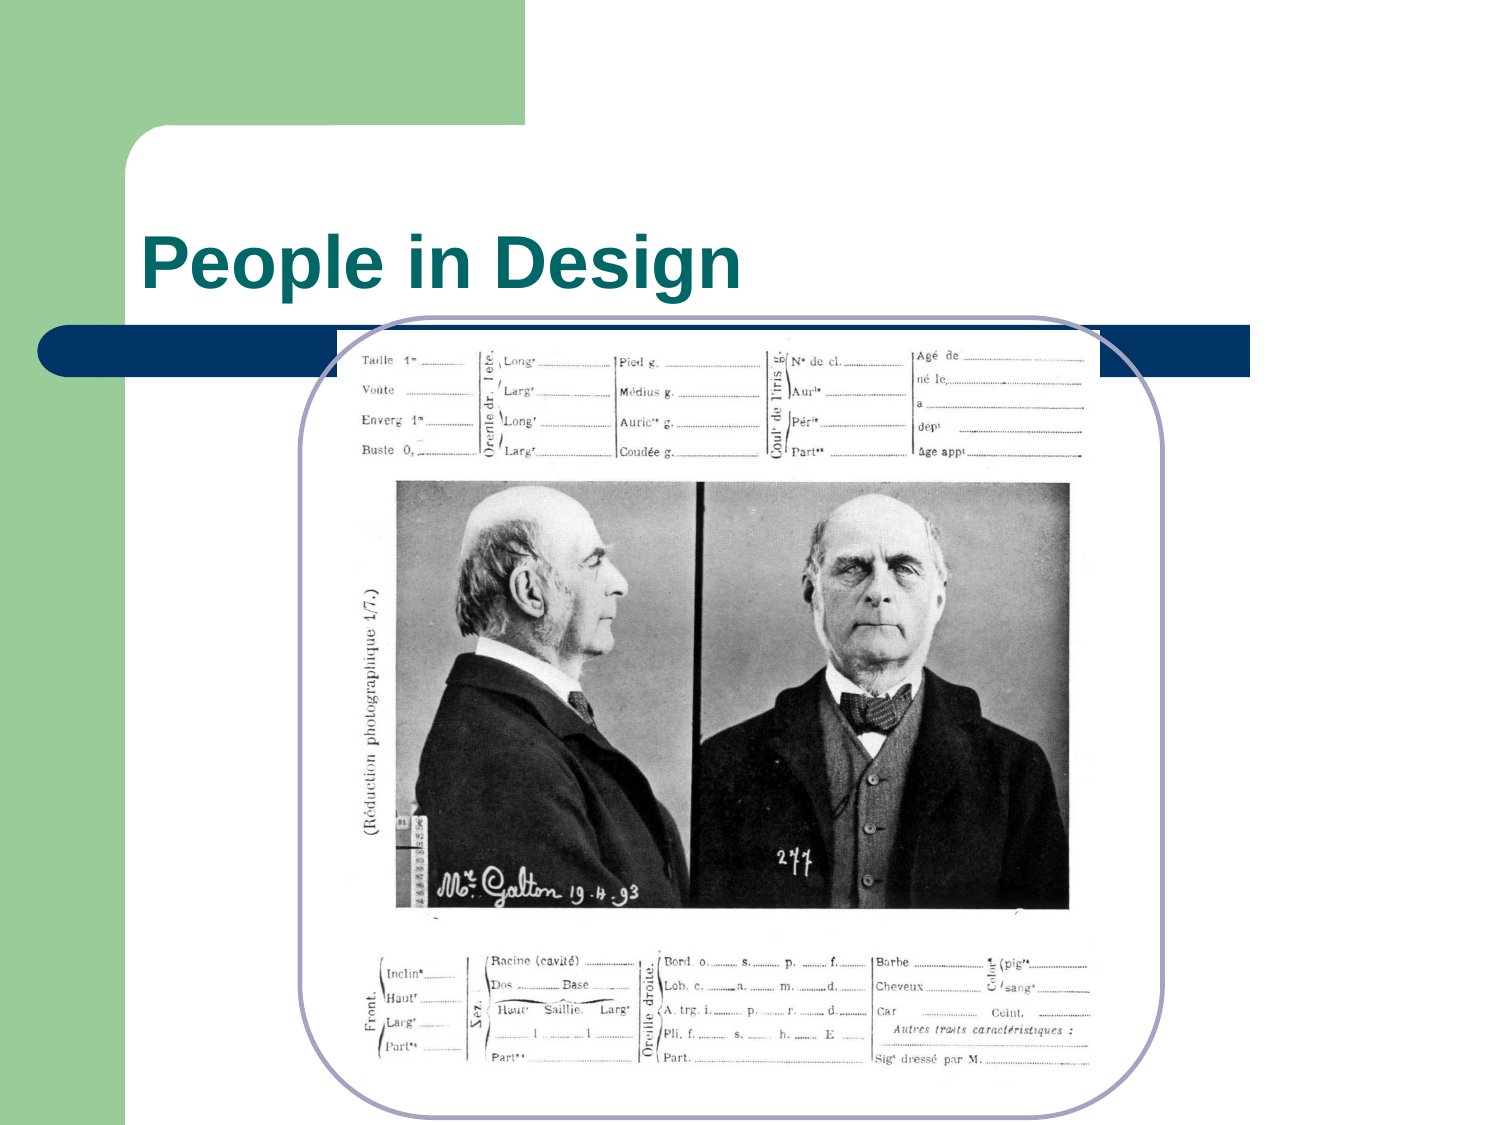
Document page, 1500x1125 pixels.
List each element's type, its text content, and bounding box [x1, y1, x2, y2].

picture [337, 329, 1101, 1089]
title People in Design [124, 124, 1426, 313]
text_box [361, 340, 1163, 1118]
text_box [299, 364, 332, 1072]
text_box [381, 317, 1081, 328]
